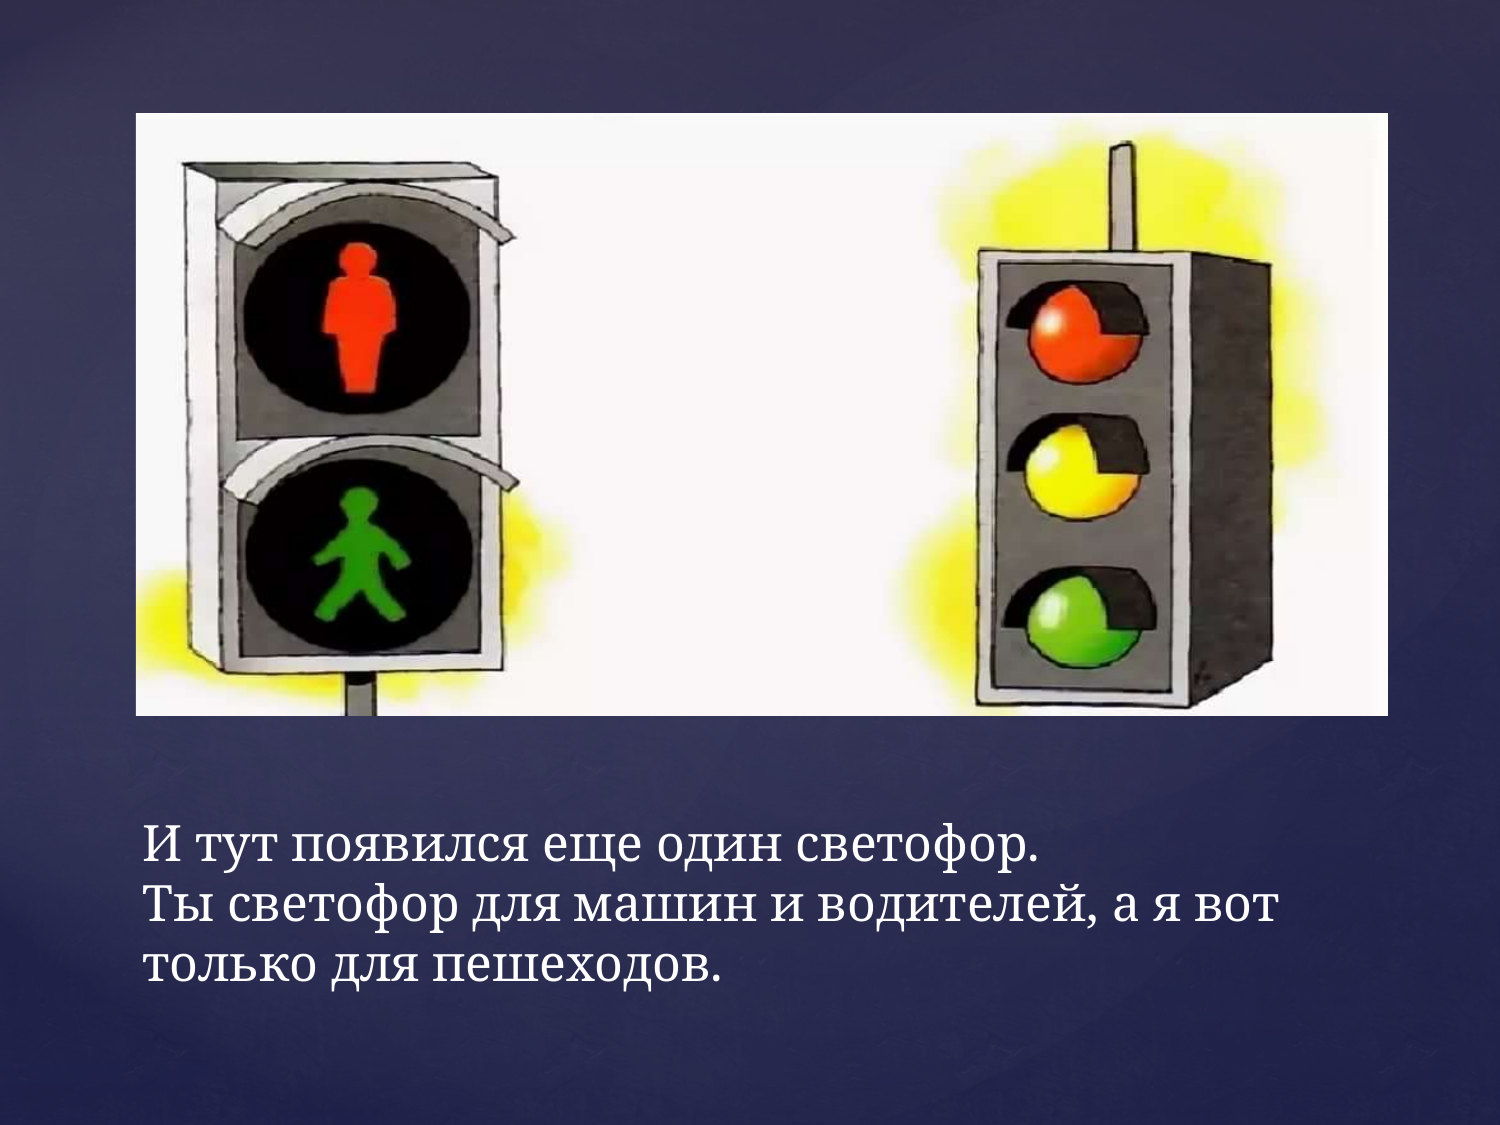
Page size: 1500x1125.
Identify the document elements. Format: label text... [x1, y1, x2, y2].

title И тут появился еще один светофор. Ты светофор для машин и водителей, а я вот только для пешеходов. [127, 800, 1365, 1059]
picture [135, 113, 1389, 717]
